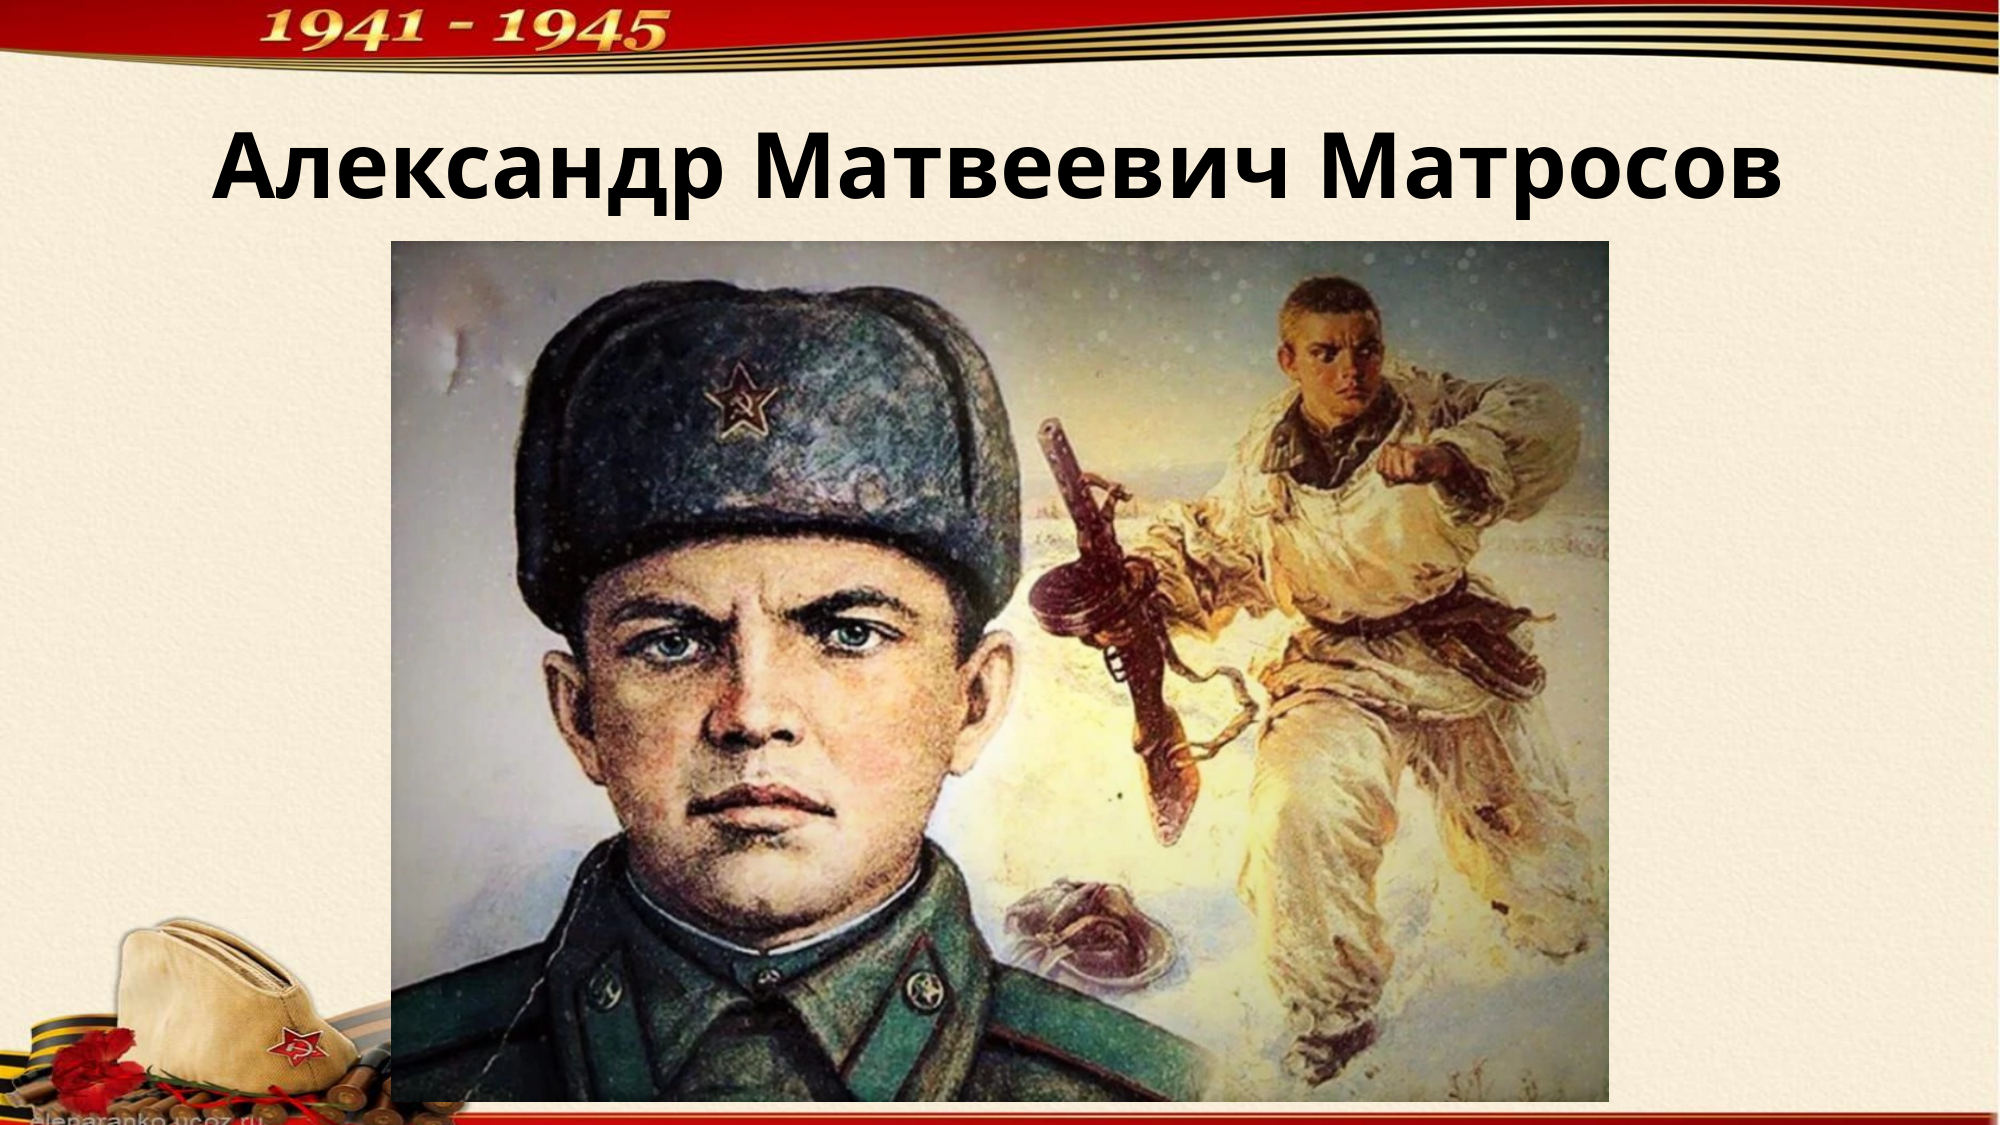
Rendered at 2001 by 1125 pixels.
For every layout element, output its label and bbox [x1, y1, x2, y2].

picture [391, 241, 1609, 1102]
list [0, 0, 2000, 1125]
